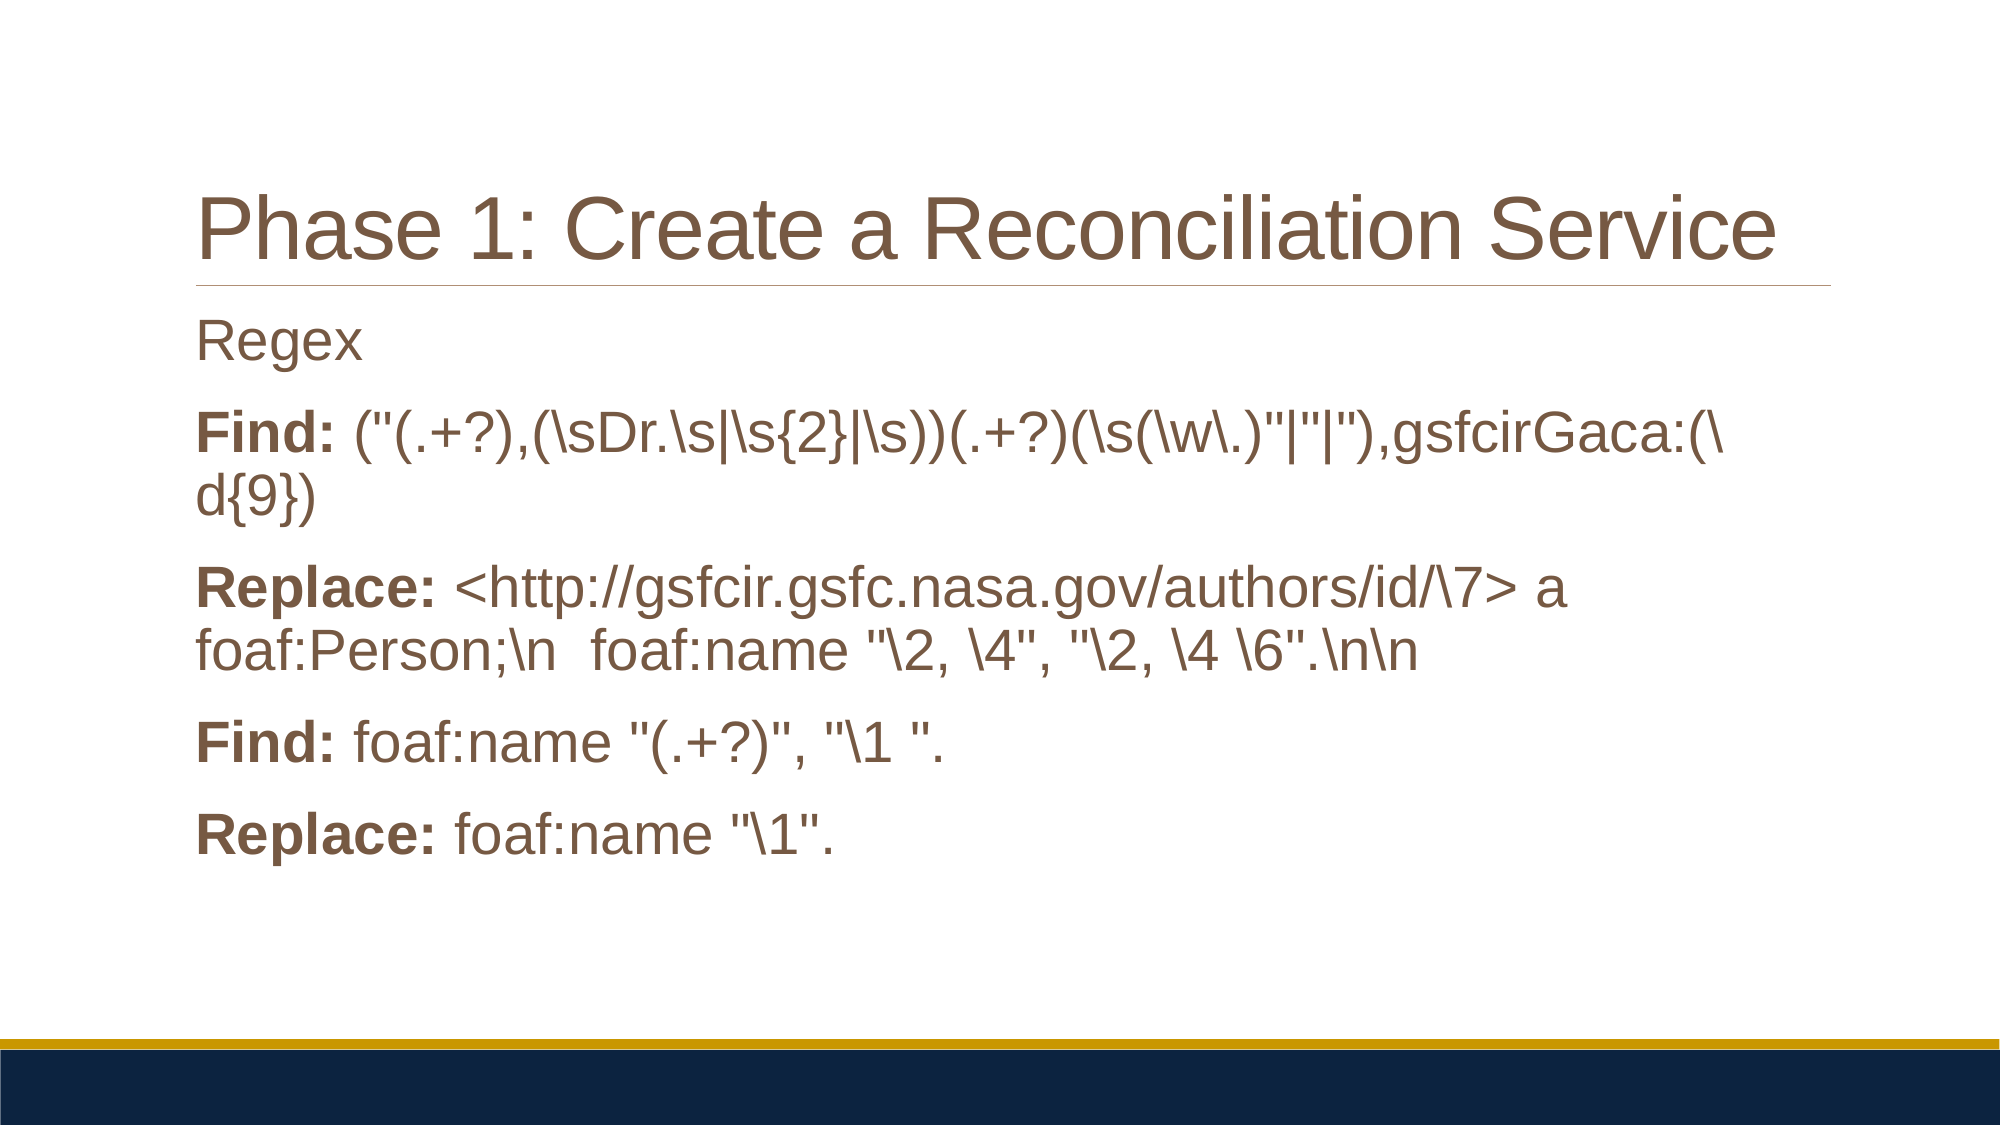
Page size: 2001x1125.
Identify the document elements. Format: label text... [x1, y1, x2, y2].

list Regex Find: ("(.+?),(\sDr.\s|\s{2}|\s))(.+?)(\s(\w\.)"|"|"),gsfcirGaca:(\d{9}) Replace: <http://gsfcir.gsfc.nasa.gov/authors/id/\7> a foaf:Person;\n foaf:name "\2, \4", "\2, \4 \6".\n\n Find: foaf:name "(.+?)", "\1 ". Replace: foaf:name "\1". [180, 302, 1830, 963]
title Phase 1: Create a Reconciliation Service [180, 47, 1830, 285]
